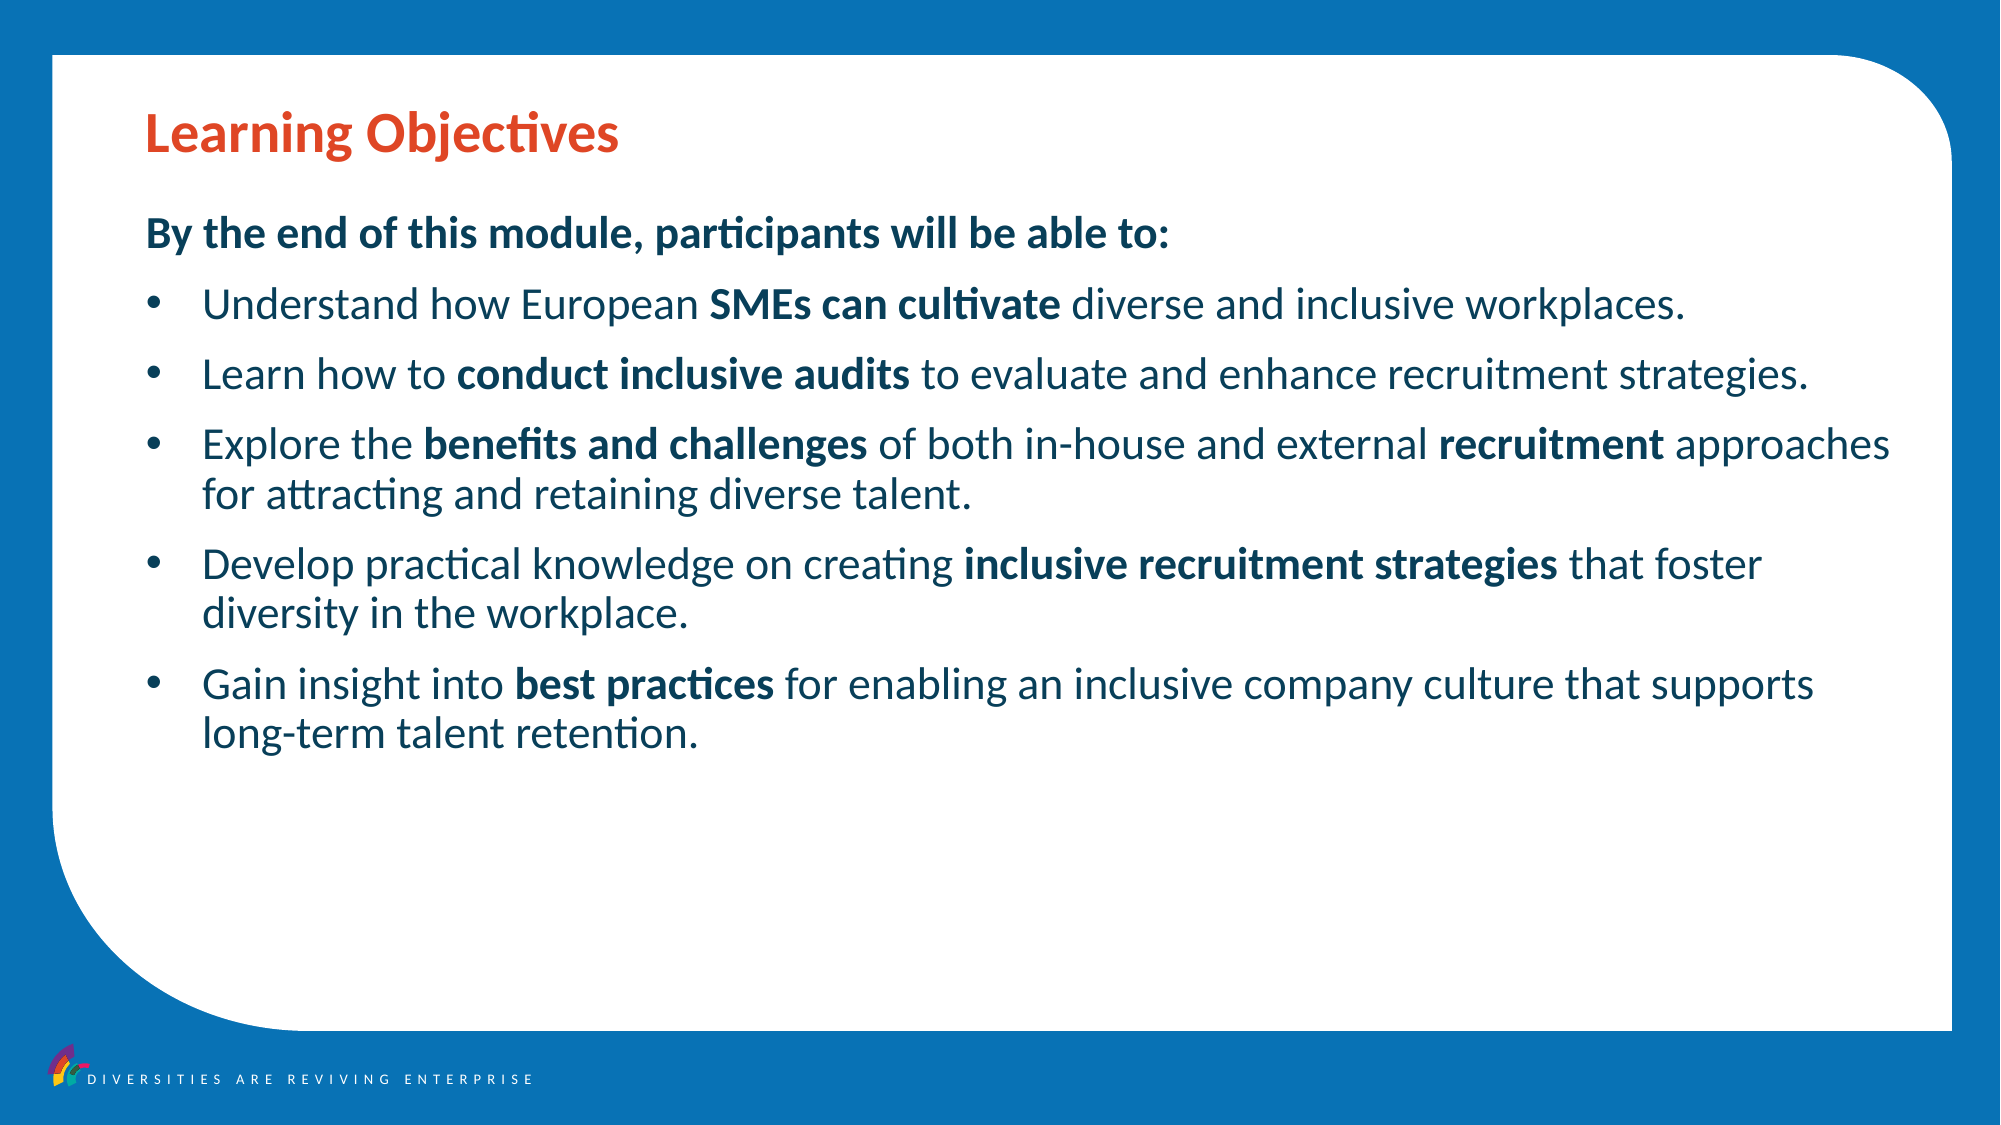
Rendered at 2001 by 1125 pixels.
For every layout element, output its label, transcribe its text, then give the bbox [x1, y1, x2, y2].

list By the end of this module, participants will be able to: Understand how European SMEs can cultivate diverse and inclusive workplaces. Learn how to conduct inclusive audits to evaluate and enhance recruitment strategies. Explore the benefits and challenges of both in-house and external recruitment approaches for attracting and retaining diverse talent. Develop practical knowledge on creating inclusive recruitment strategies that foster diversity in the workplace. Gain insight into best practices for enabling an inclusive company culture that supports long-term talent retention. [130, 202, 1908, 834]
list Learning Objectives [130, 94, 1869, 227]
